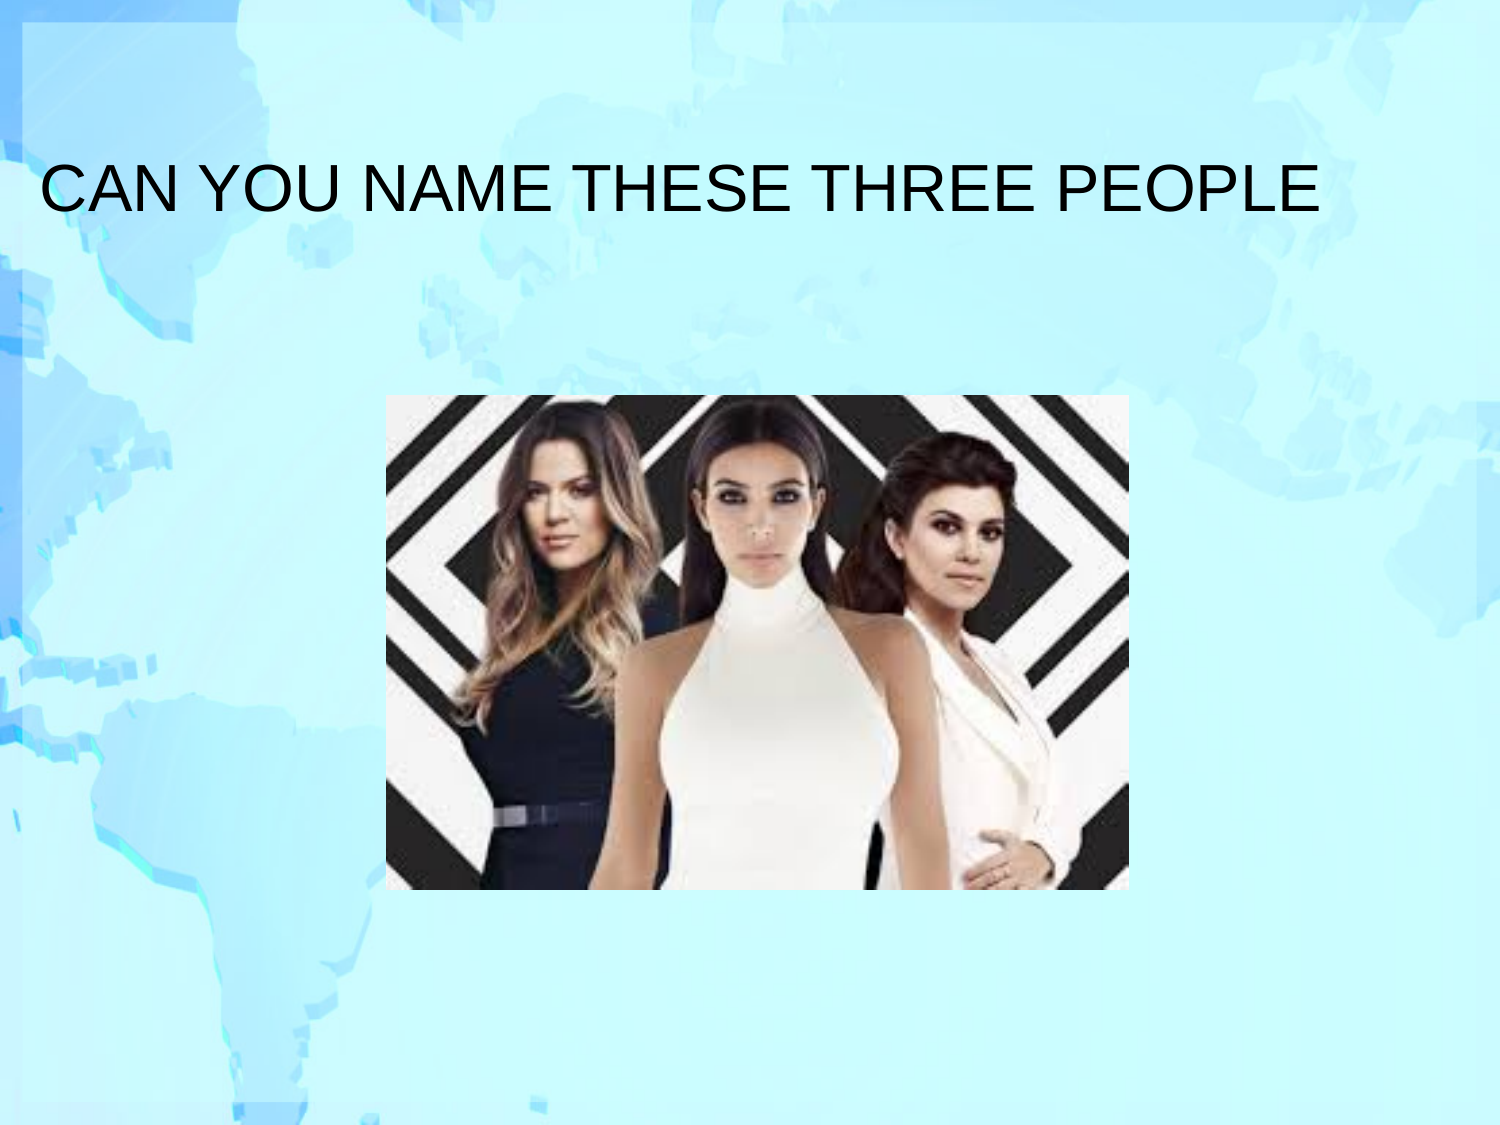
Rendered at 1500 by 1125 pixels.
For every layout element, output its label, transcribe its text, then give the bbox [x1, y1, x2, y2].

picture [0, 0, 1500, 1125]
title CAN YOU NAME THESE THREE PEOPLE [24, 45, 1425, 233]
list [386, 395, 1128, 890]
